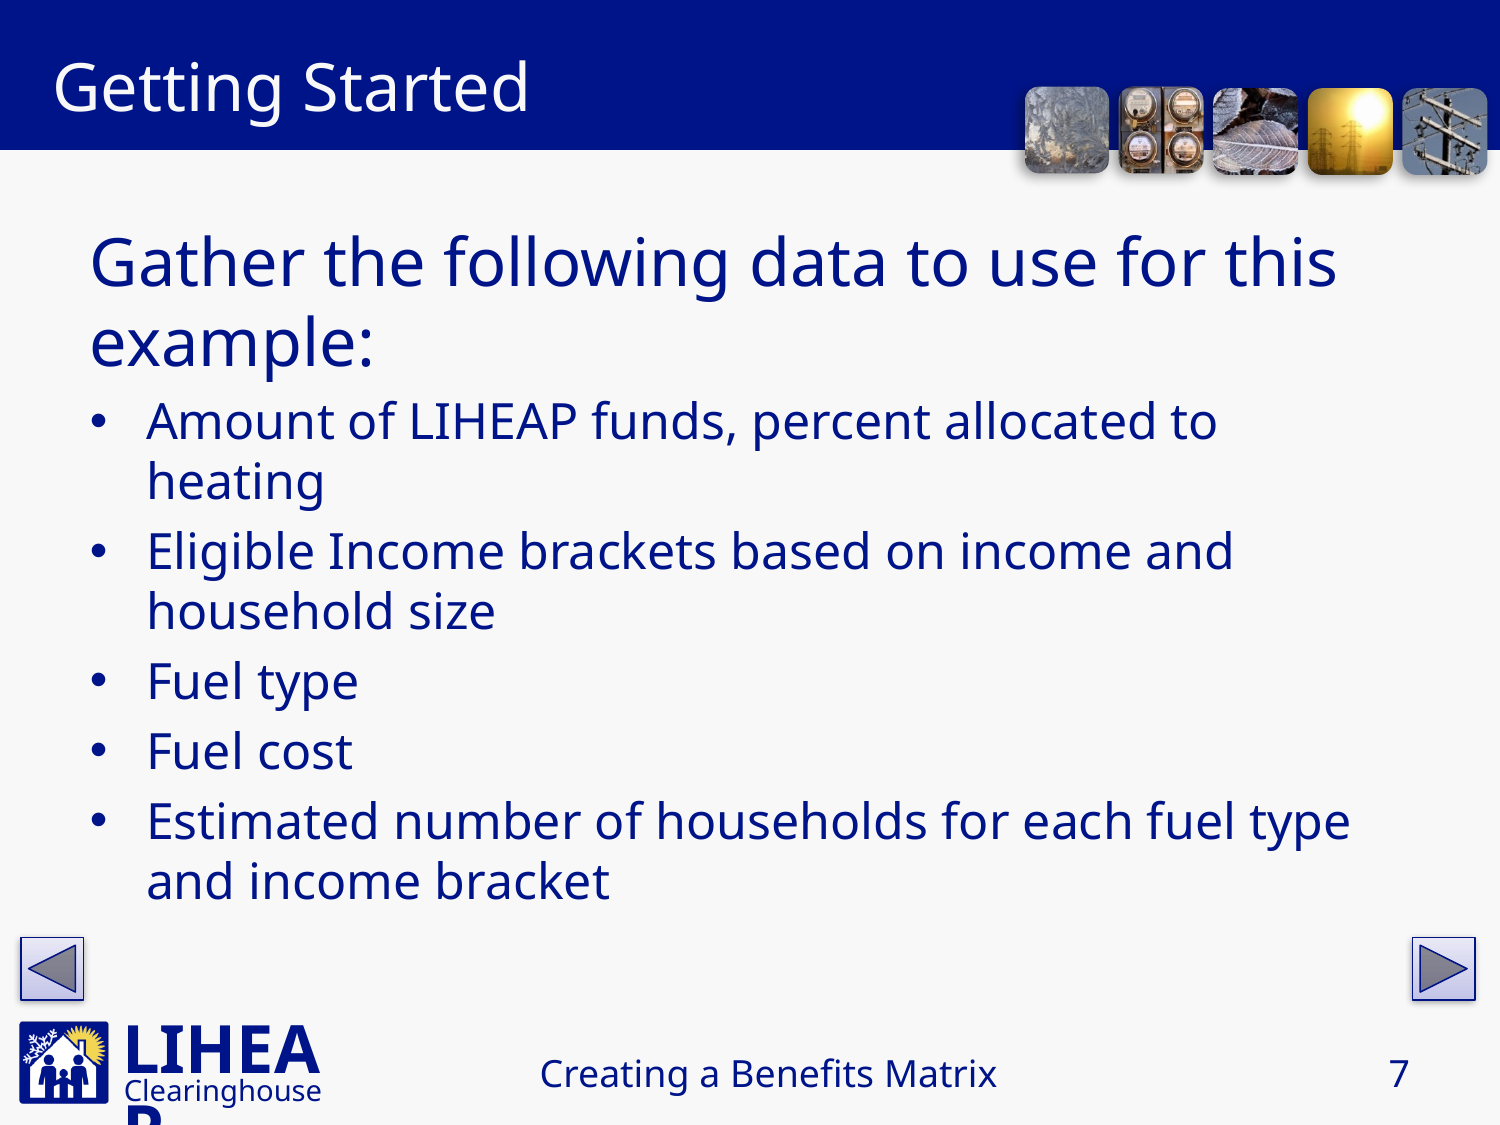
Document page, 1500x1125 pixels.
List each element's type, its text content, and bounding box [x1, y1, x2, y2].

title Getting Started [37, 37, 1388, 163]
text_box [1412, 937, 1476, 1001]
picture [1025, 163, 1109, 174]
picture [1119, 163, 1204, 174]
picture [12, 1017, 113, 1107]
list Gather the following data to use for this example: Amount of LIHEAP funds, percent allocated to heating Eligible Income brackets based on income and household size Fuel type Fuel cost Estimated number of households for each fuel type and income bracket [75, 212, 1425, 975]
slide_number 7 [1088, 1042, 1425, 1103]
picture [1308, 91, 1393, 175]
text_box [20, 937, 84, 1001]
footer Creating a Benefits Matrix [450, 1042, 1088, 1103]
picture [1213, 163, 1298, 175]
picture [1402, 88, 1488, 175]
